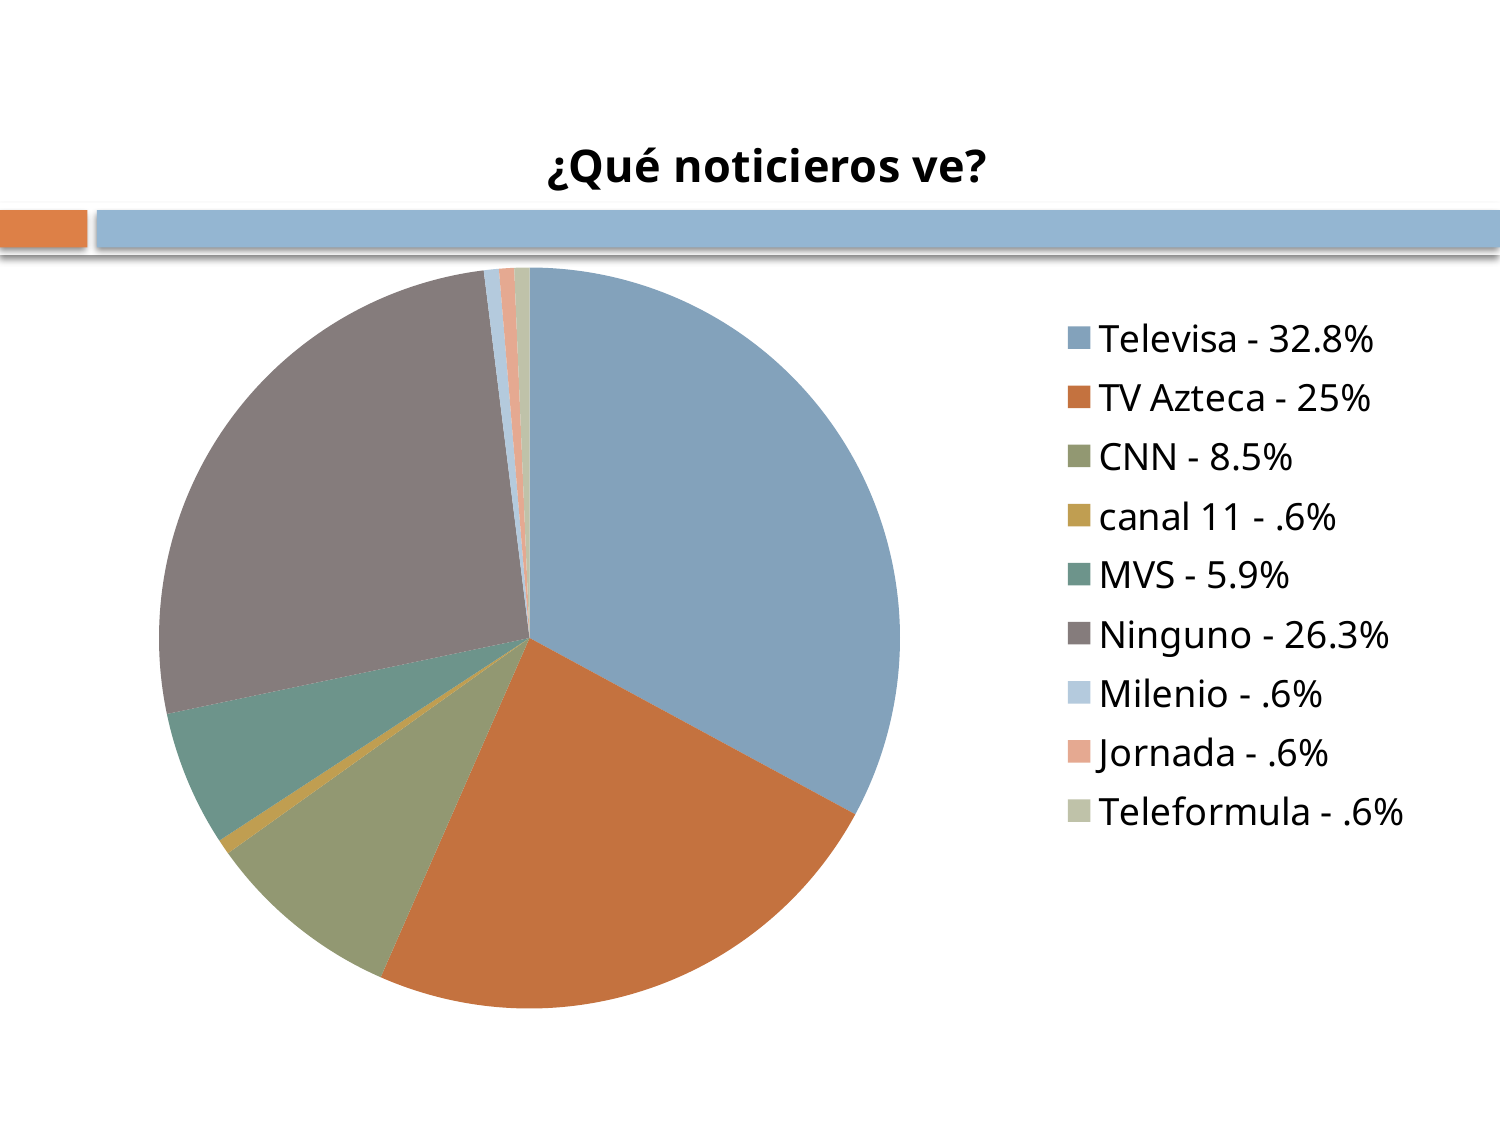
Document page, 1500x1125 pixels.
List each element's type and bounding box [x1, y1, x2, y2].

chart [105, 93, 1430, 1055]
